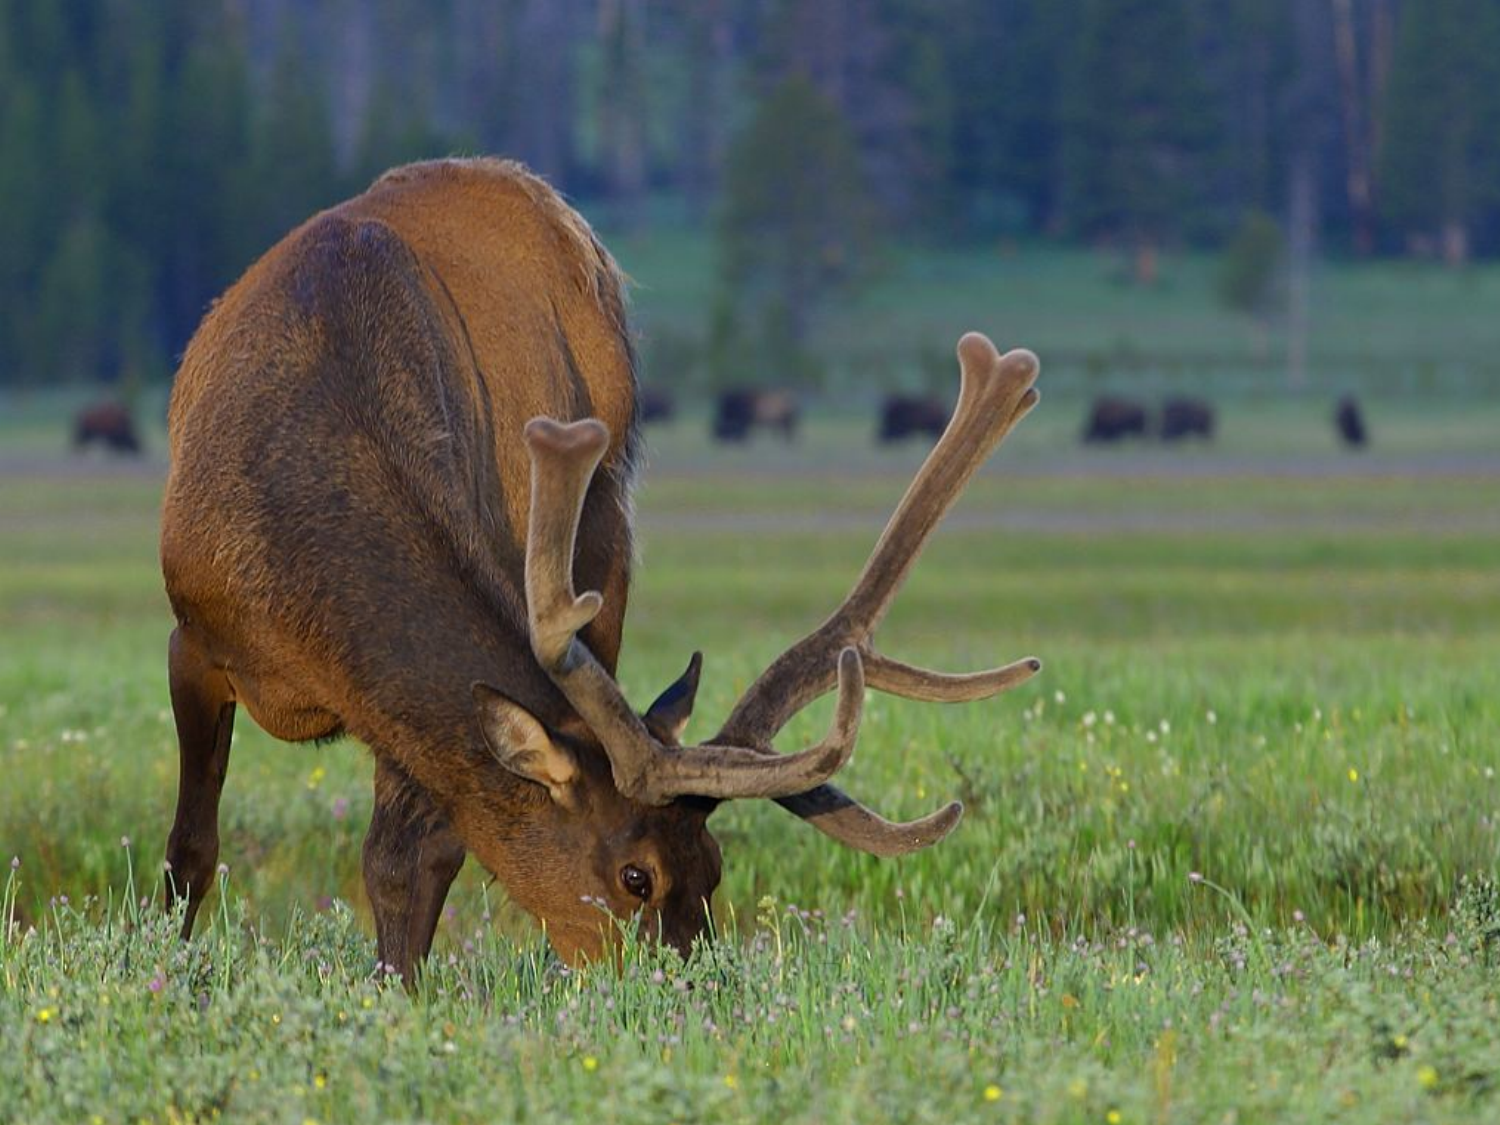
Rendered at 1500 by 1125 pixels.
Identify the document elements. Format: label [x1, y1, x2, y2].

list [0, 0, 1500, 1125]
